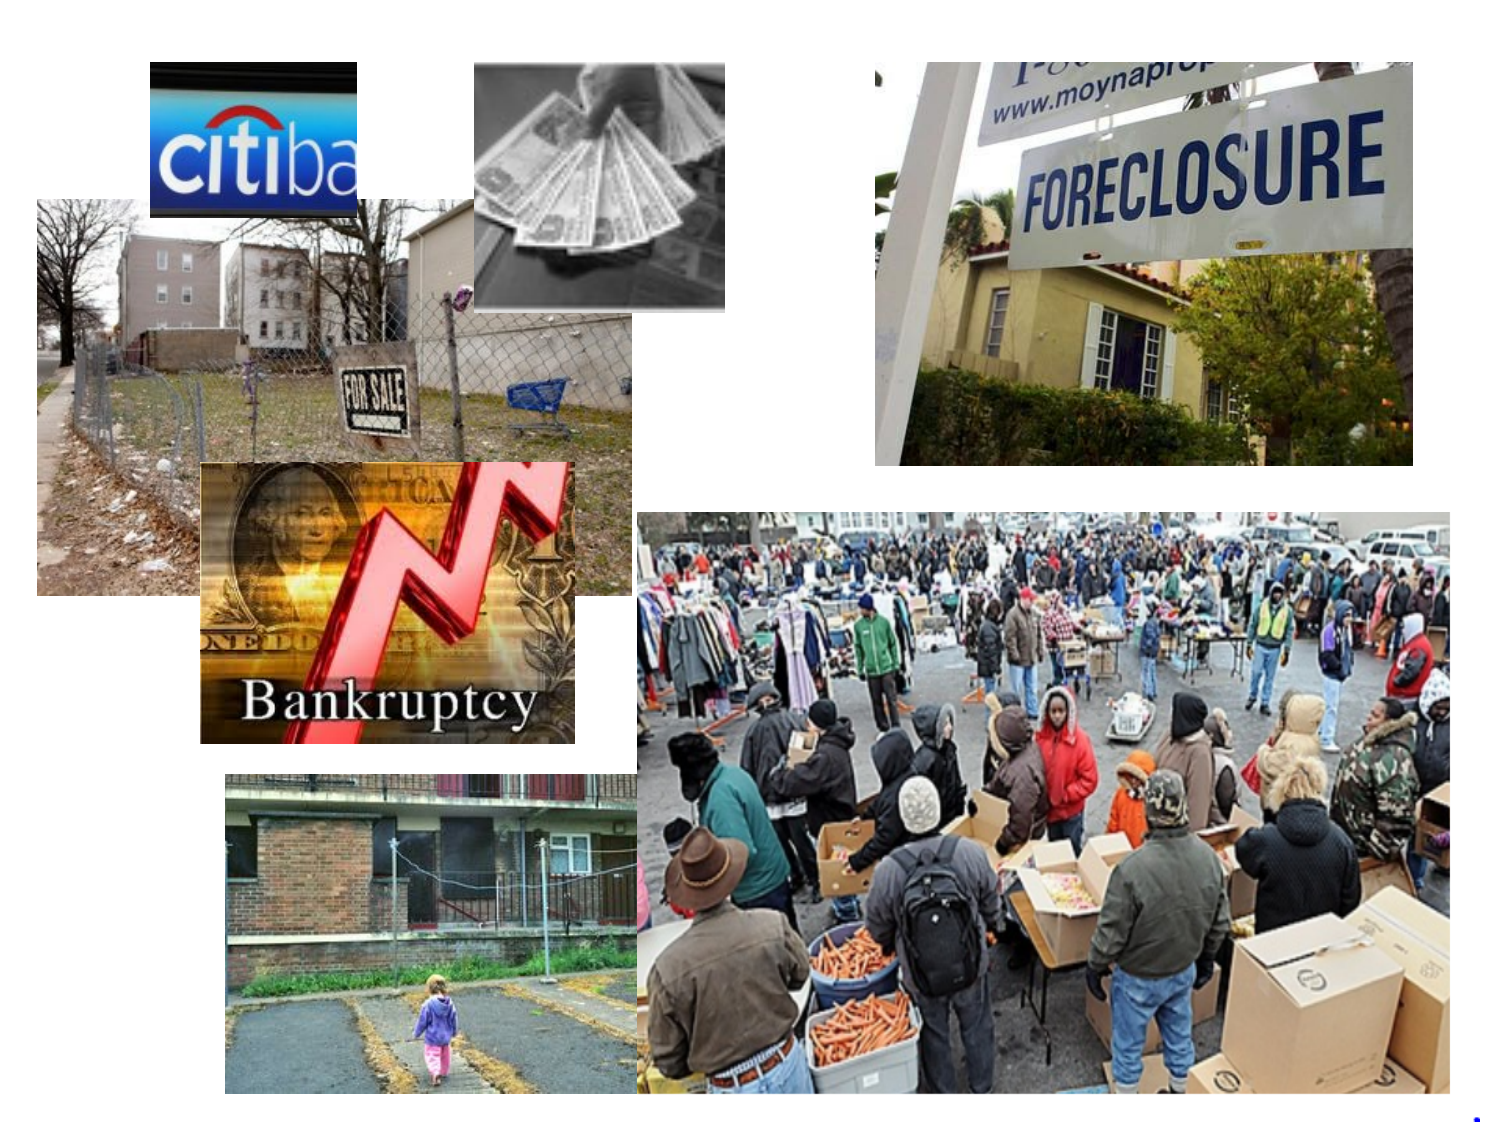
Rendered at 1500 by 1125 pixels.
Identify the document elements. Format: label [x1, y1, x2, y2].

picture [224, 512, 1481, 1122]
picture [37, 62, 726, 745]
picture [874, 62, 1413, 467]
